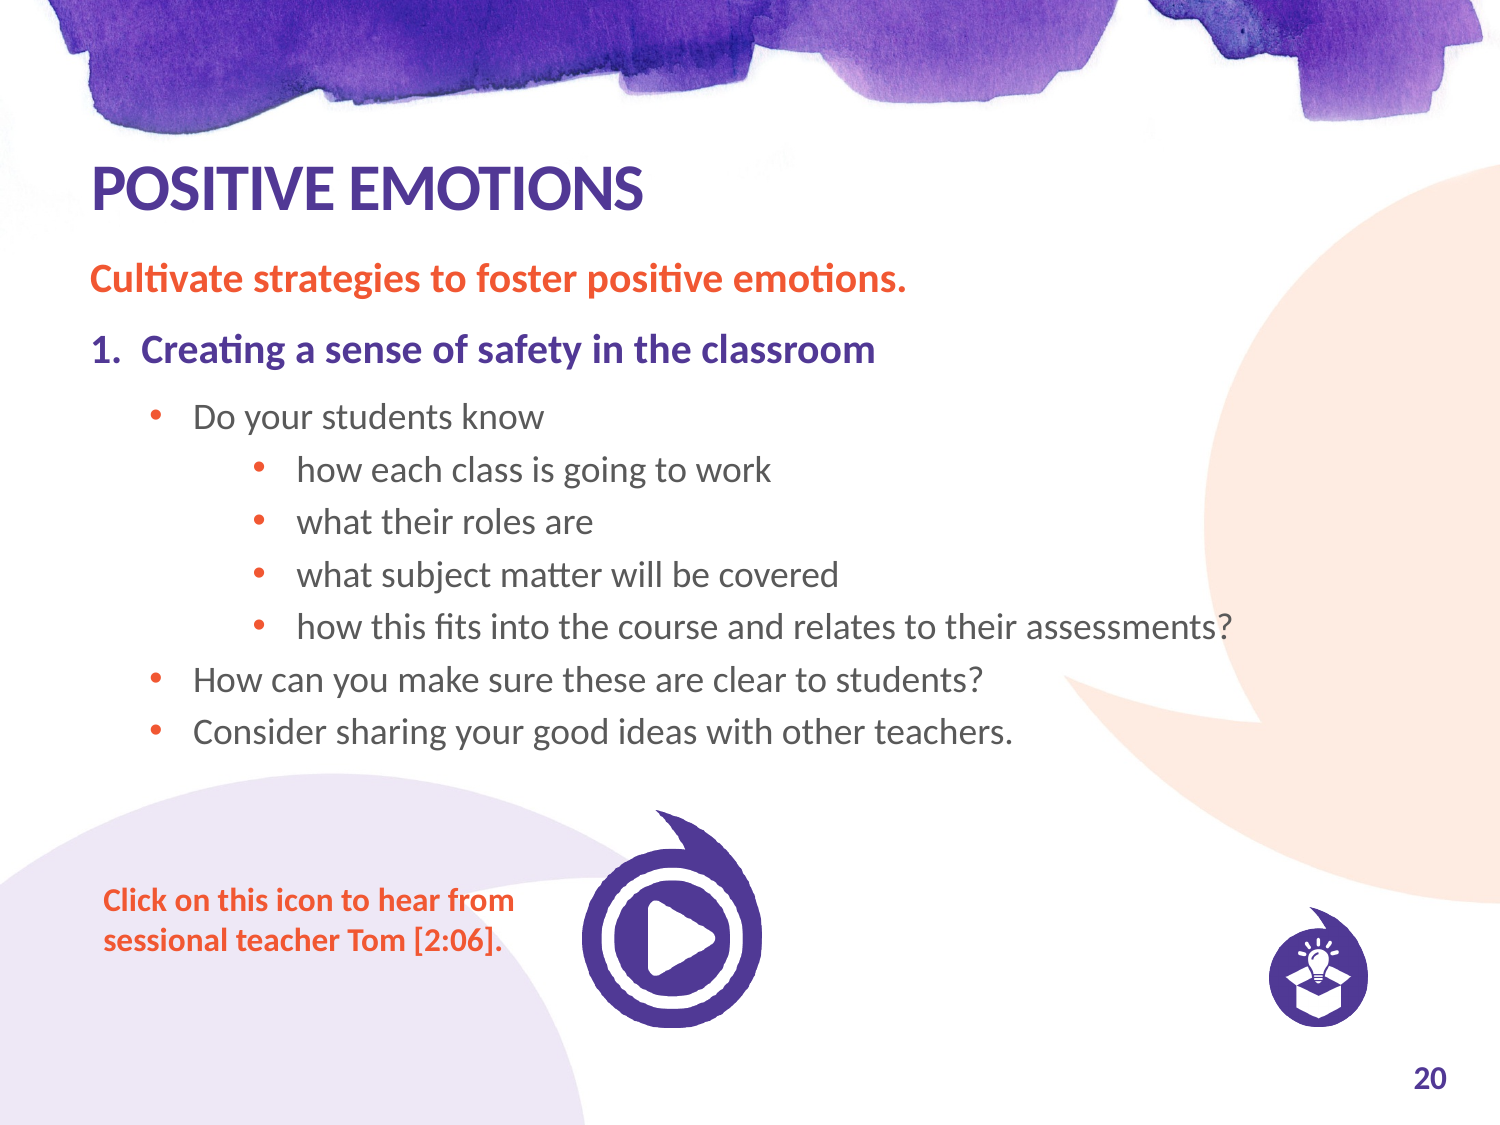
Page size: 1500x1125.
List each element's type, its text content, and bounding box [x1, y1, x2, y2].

slide_number 20 [1246, 1046, 1462, 1107]
picture [0, 0, 1500, 1125]
text_box Click on this icon to hear from sessional teacher Tom [2:06]. [88, 871, 538, 966]
title positive emotions [76, 137, 1424, 232]
list Cultivate strategies to foster positive emotions. 1. Creating a sense of safety in the classroom Do your students know how each class is going to work what their roles are what subject matter will be covered how this fits into the course and relates to their assessments? How can you make sure these are clear to students? Consider sharing your good ideas with other teachers. [75, 243, 1424, 1005]
